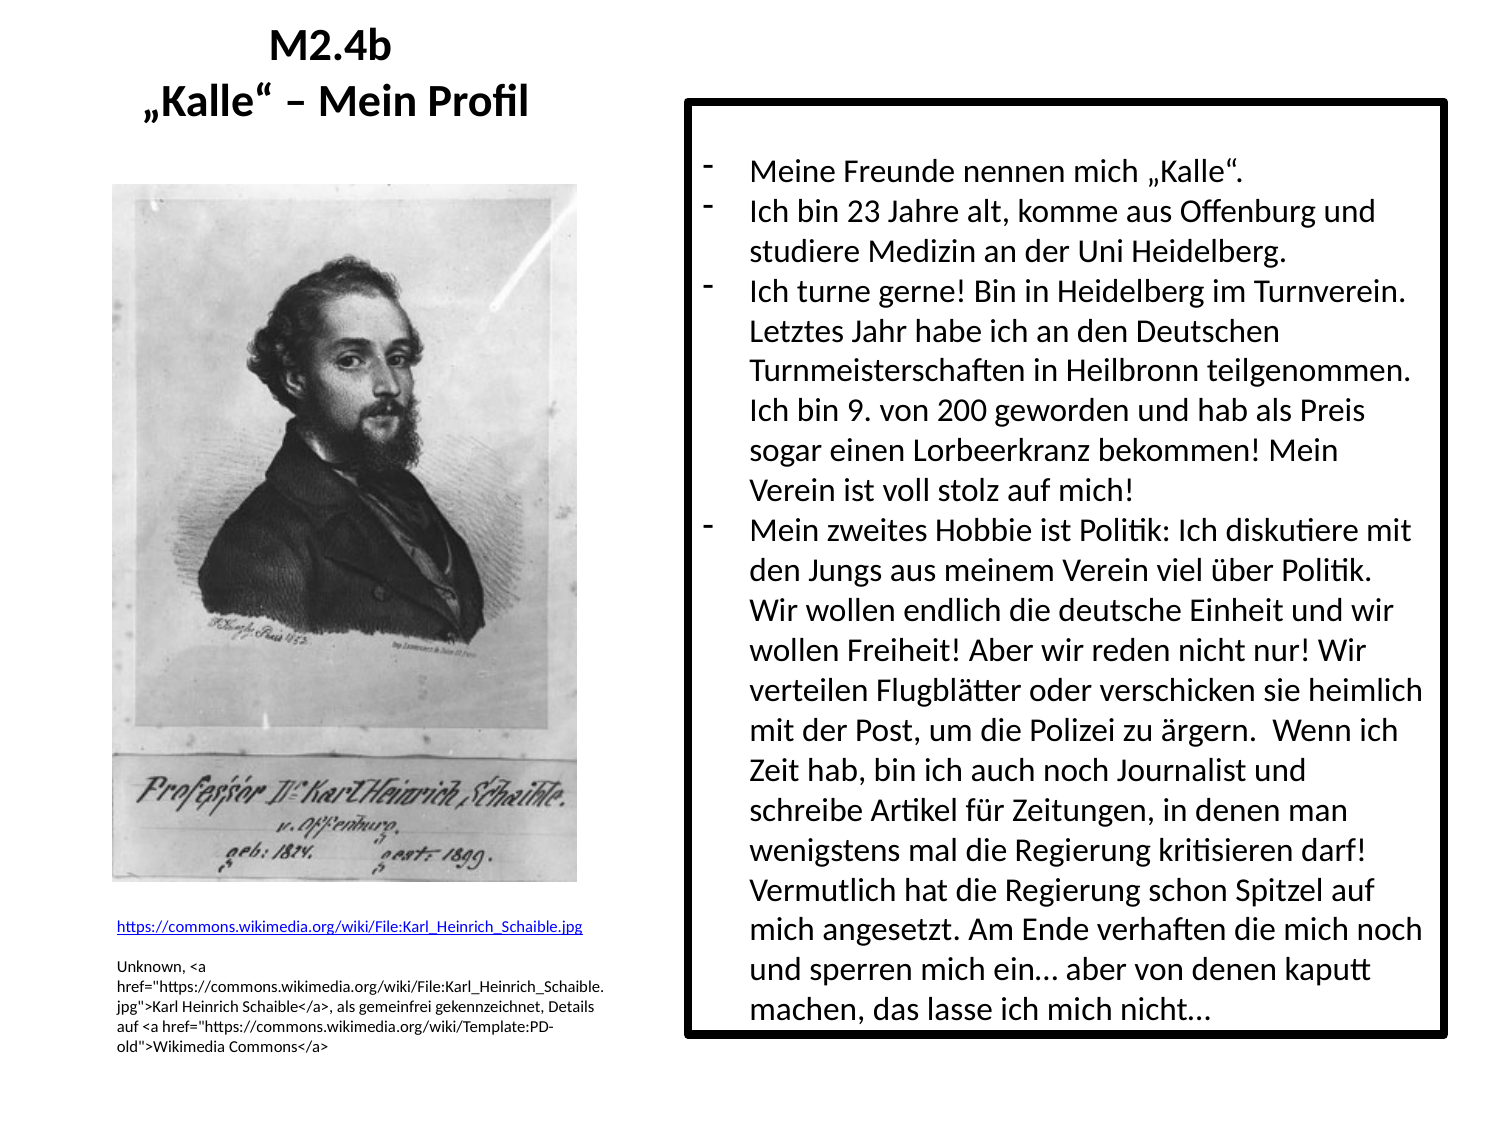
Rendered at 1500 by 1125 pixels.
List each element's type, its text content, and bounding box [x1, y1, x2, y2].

picture [111, 184, 577, 882]
text_box https://commons.wikimedia.org/wiki/File:Karl_Heinrich_Schaible.jpg Unknown, <a href="https://commons.wikimedia.org/wiki/File:Karl_Heinrich_Schaible.jpg">Karl Heinrich Schaible</a>, als gemeinfrei gekennzeichnet, Details auf <a href="https://commons.wikimedia.org/wiki/Template:PD-old">Wikimedia Commons</a> [102, 908, 624, 1104]
text_box Meine Freunde nennen mich „Kalle“. Ich bin 23 Jahre alt, komme aus Offenburg und studiere Medizin an der Uni Heidelberg. Ich turne gerne! Bin in Heidelberg im Turnverein. Letztes Jahr habe ich an den Deutschen Turnmeisterschaften in Heilbronn teilgenommen. Ich bin 9. von 200 geworden und hab als Preis sogar einen Lorbeerkranz bekommen! Mein Verein ist voll stolz auf mich! Mein zweites Hobbie ist Politik: Ich diskutiere mit den Jungs aus meinem Verein viel über Politik. Wir wollen endlich die deutsche Einheit und wir wollen Freiheit! Aber wir reden nicht nur! Wir verteilen Flugblätter oder verschicken sie heimlich mit der Post, um die Polizei zu ärgern. Wenn ich Zeit hab, bin ich auch noch Journalist und schreibe Artikel für Zeitungen, in denen man wenigstens mal die Regierung kritisieren darf! Vermutlich hat die Regierung schon Spitzel auf mich angesetzt. Am Ende verhaften die mich noch und sperren mich ein… aber von denen kaputt machen, das lasse ich mich nicht… [687, 101, 1444, 1035]
title M2.4b „Kalle“ – Mein Profil [4, 7, 668, 133]
